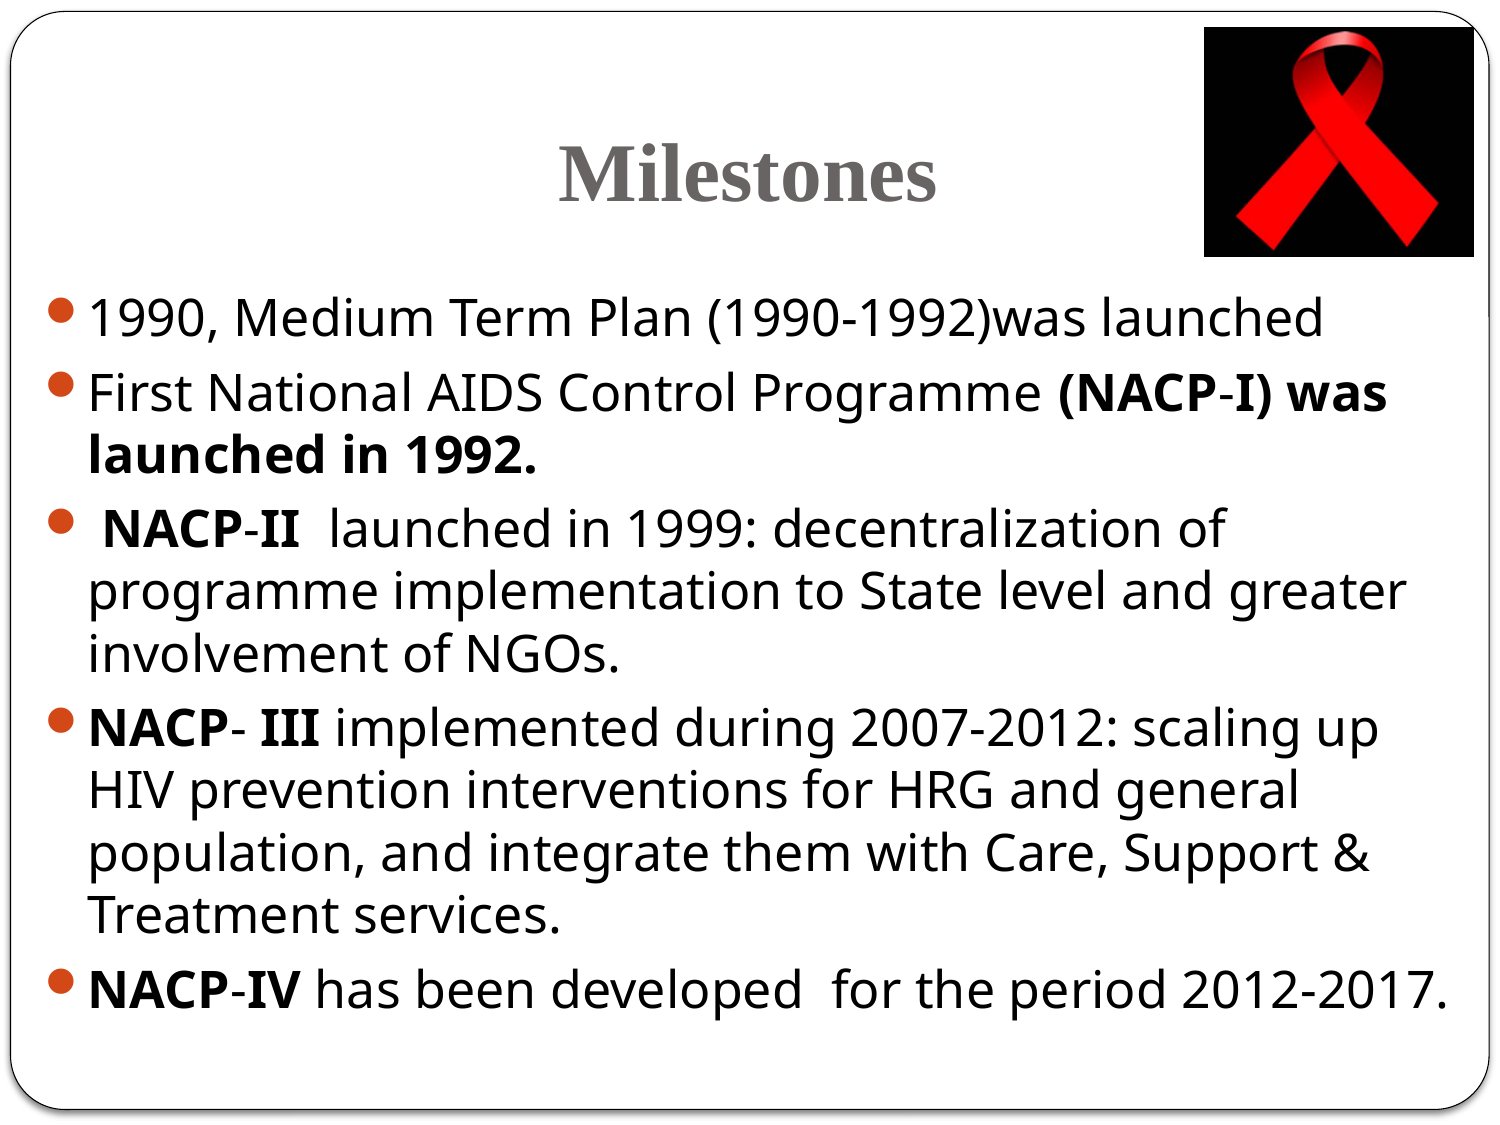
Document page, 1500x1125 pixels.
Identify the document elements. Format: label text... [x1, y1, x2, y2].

title Milestones [37, 44, 1198, 234]
list 1990, Medium Term Plan (1990-1992)was launched First National AIDS Control Programme (NACP-I) was launched in 1992. NACP-II launched in 1999: decentralization of programme implementation to State level and greater involvement of NGOs. NACP- III implemented during 2007-2012: scaling up HIV prevention interventions for HRG and general population, and integrate them with Care, Support & Treatment services. NACP-IV has been developed for the period 2012-2017. [29, 277, 1473, 1074]
picture [1204, 26, 1474, 257]
